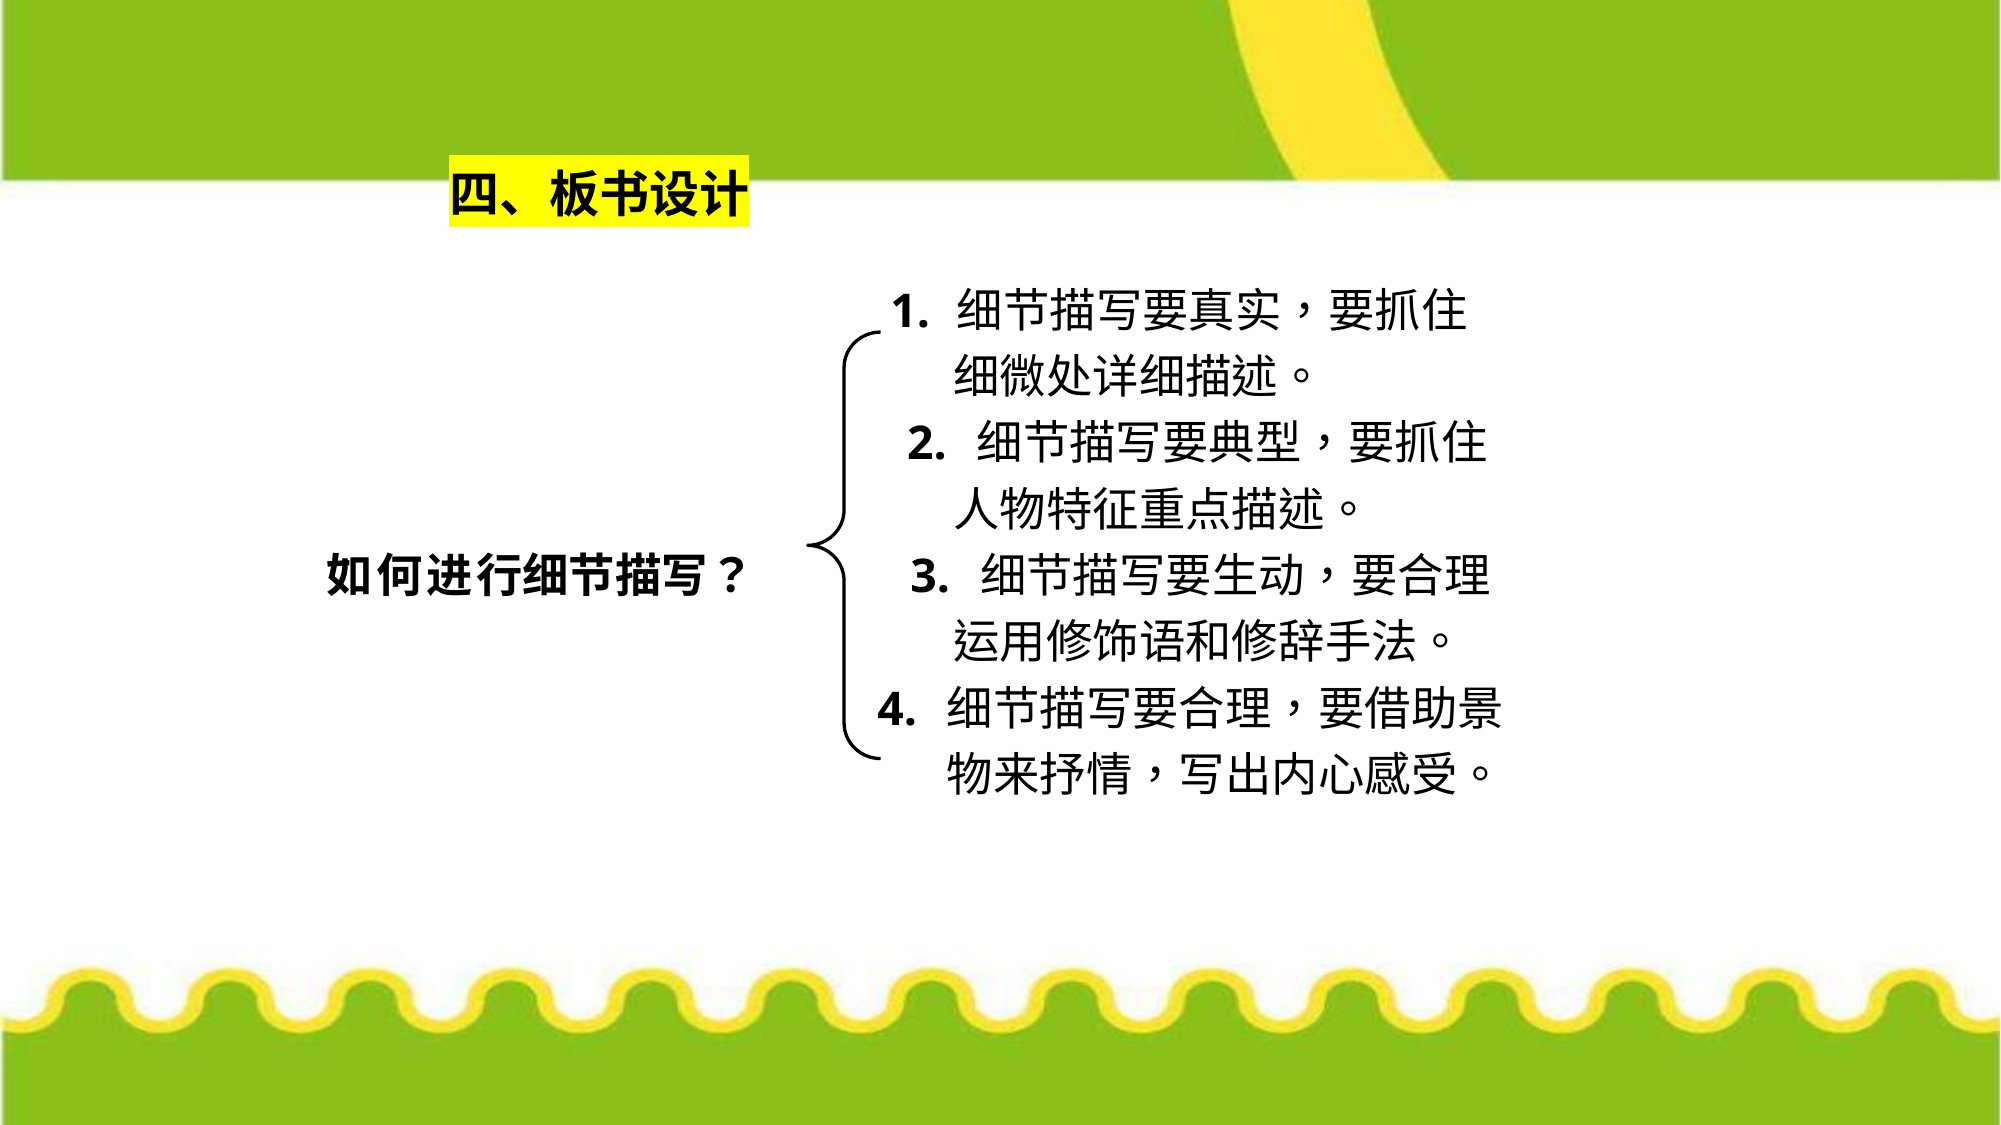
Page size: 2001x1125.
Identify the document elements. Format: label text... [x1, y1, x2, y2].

text_box 四、板书设计 [434, 125, 765, 207]
picture [0, 0, 2001, 1125]
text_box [326, 207, 2000, 806]
